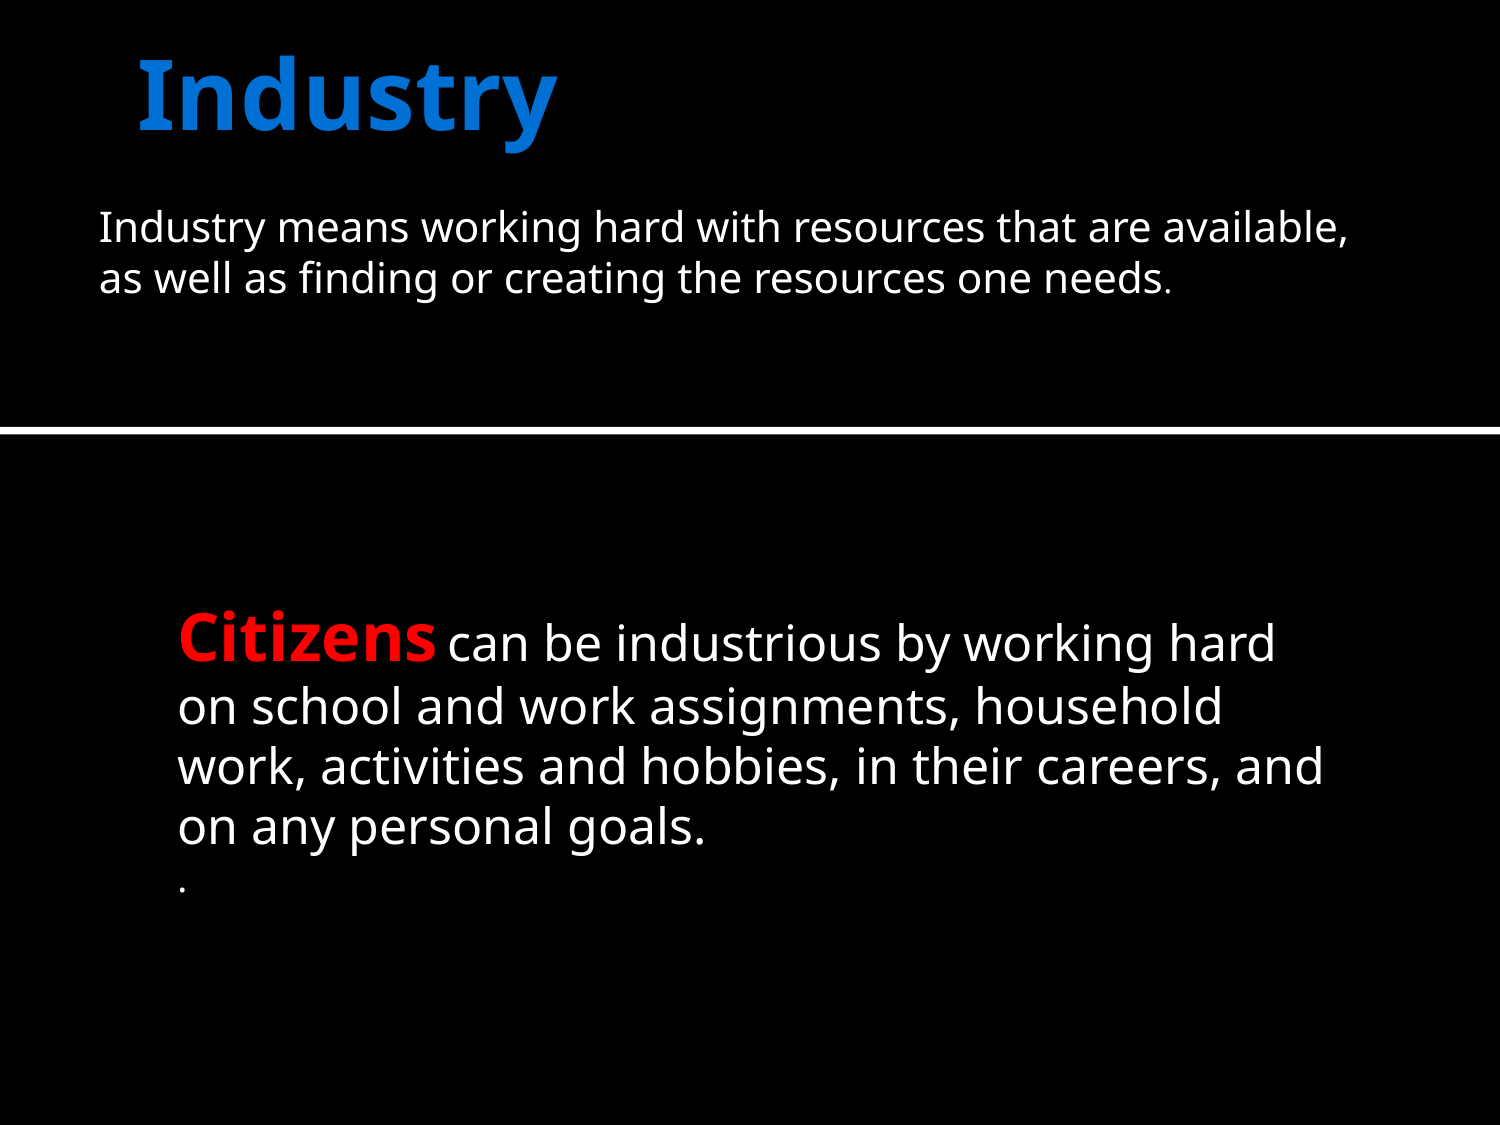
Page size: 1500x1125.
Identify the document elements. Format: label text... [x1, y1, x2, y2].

list Industry means working hard with resources that are available, as well as finding or creating the resources one needs. [75, 200, 1391, 350]
text_box Citizens can be industrious by working hard on school and work assignments, household work, activities and hobbies, in their careers, and on any personal goals. . [162, 587, 1350, 908]
title Industry [123, 19, 1438, 150]
